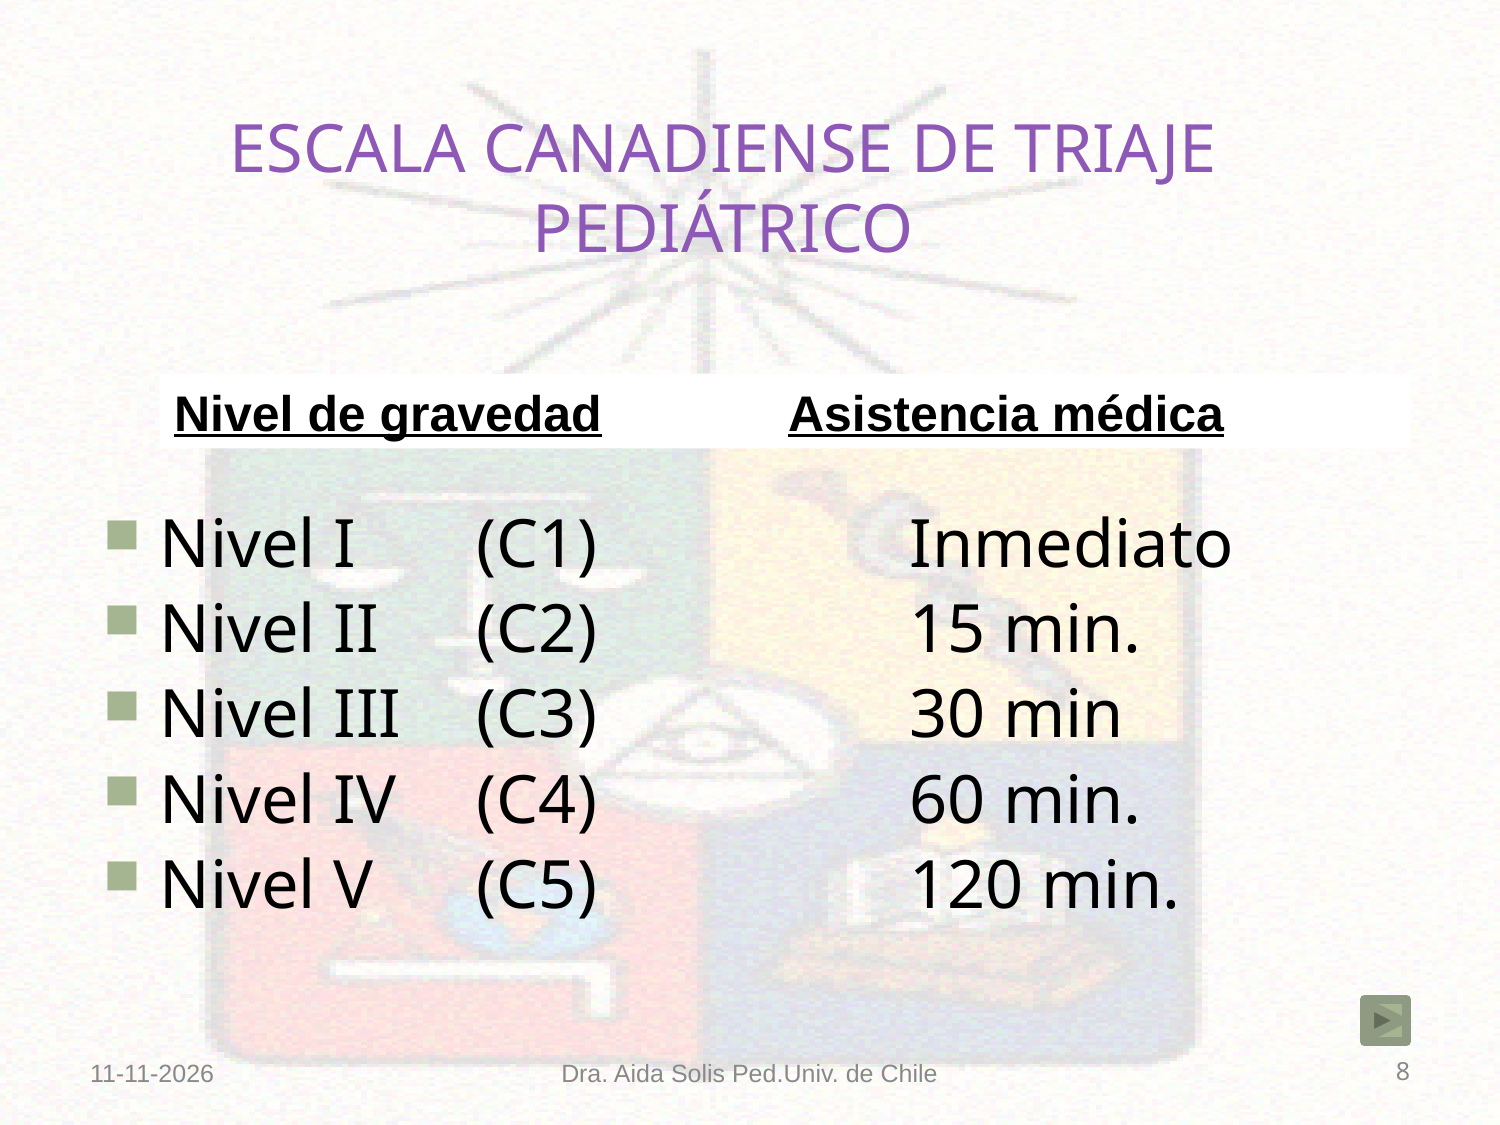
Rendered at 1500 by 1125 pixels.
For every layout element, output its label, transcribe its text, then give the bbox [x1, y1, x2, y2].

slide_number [75, 1042, 425, 1103]
slide_number 8 [1074, 1042, 1425, 1103]
text_box ESCALA CANADIENSE DE TRIAJE PEDIÁTRICO [35, 98, 1412, 274]
footer Dra. Aida Solis Ped.Univ. de Chile [512, 1042, 988, 1103]
text_box Nivel de gravedad Asistencia médica [159, 373, 1412, 449]
text_box [1360, 995, 1411, 1042]
text_box Nivel I (C1) Inmediato Nivel II (C2) 15 min. Nivel III (C3) 30 min Nivel IV (C4) 60 min. Nivel V (C5) 120 min. [88, 409, 1436, 953]
